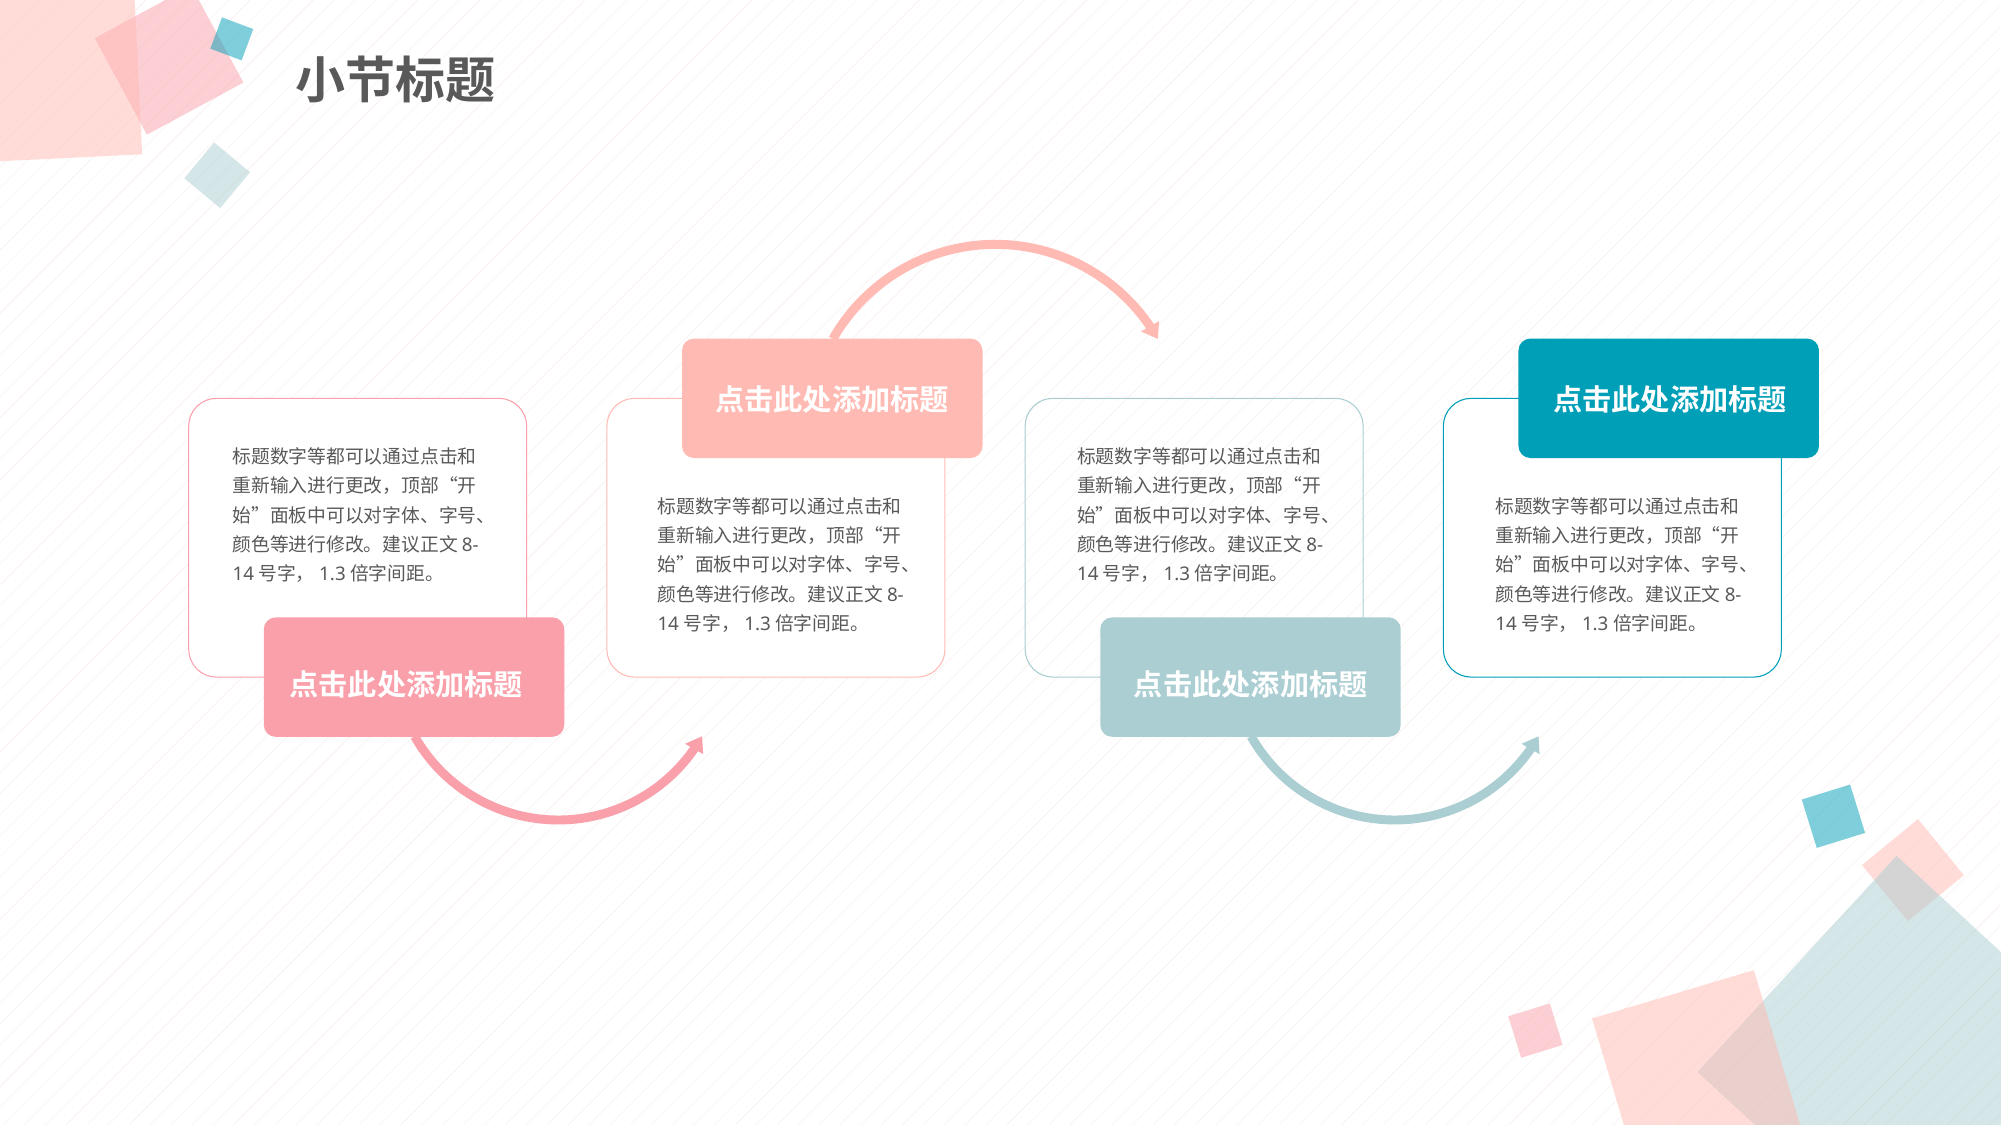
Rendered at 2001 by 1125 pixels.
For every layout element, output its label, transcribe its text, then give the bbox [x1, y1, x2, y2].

text_box 点击此处添加标题 [1109, 648, 1392, 709]
text_box [829, 239, 1160, 339]
text_box 点击此处添加标题 [1529, 363, 1812, 424]
text_box [1518, 338, 1819, 459]
text_box [1100, 617, 1401, 737]
text_box 标题数字等都可以通过点击和重新输入进行更改，顶部“开始”面板中可以对字体、字号、颜色等进行修改。建议正文8-14号字，1.3倍字间距。 [1062, 430, 1345, 592]
text_box 标题数字等都可以通过点击和重新输入进行更改，顶部“开始”面板中可以对字体、字号、颜色等进行修改。建议正文8-14号字，1.3倍字间距。 [642, 480, 925, 642]
text_box [1247, 736, 1540, 825]
text_box 标题数字等都可以通过点击和重新输入进行更改，顶部“开始”面板中可以对字体、字号、颜色等进行修改。建议正文8-14号字，1.3倍字间距。 [217, 430, 500, 592]
text_box [188, 397, 528, 678]
list 小节标题 [280, 38, 1201, 127]
text_box [1442, 397, 1782, 678]
text_box [410, 736, 704, 825]
text_box 标题数字等都可以通过点击和重新输入进行更改，顶部“开始”面板中可以对字体、字号、颜色等进行修改。建议正文8-14号字，1.3倍字间距。 [1480, 480, 1763, 642]
text_box 点击此处添加标题 [691, 363, 974, 424]
text_box [682, 338, 983, 459]
text_box [1024, 397, 1364, 678]
text_box [606, 397, 946, 678]
text_box 点击此处添加标题 [265, 648, 548, 709]
text_box [263, 617, 565, 737]
